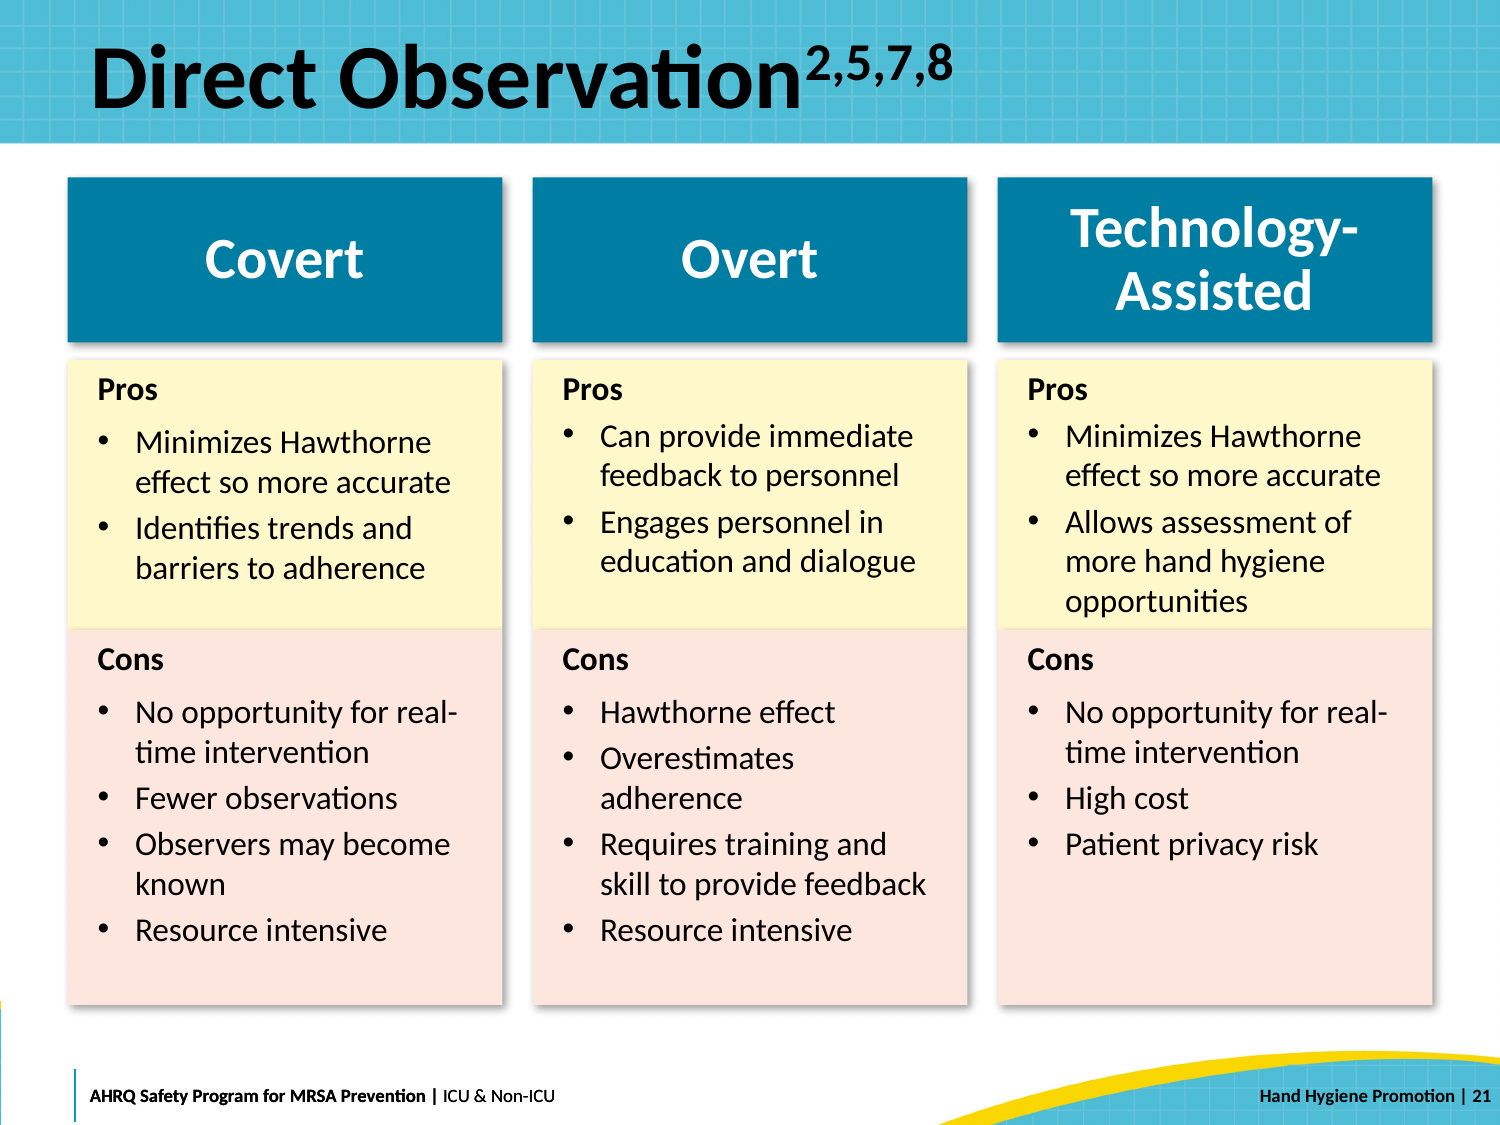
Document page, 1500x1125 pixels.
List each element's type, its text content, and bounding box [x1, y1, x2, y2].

list Technology- Assisted [996, 176, 1433, 343]
list Cons Hawthorne effect Overestimates adherence Requires training and skill to provide feedback Resource intensive [531, 629, 968, 1006]
list Pros Can provide immediate feedback to personnel Engages personnel in education and dialogue [531, 359, 968, 629]
list Pros Minimizes Hawthorne effect so more accurate Allows assessment of more hand hygiene opportunities [996, 359, 1433, 629]
picture [0, 0, 1500, 1125]
list Covert [66, 176, 503, 343]
list Pros Minimizes Hawthorne effect so more accurate Identifies trends and barriers to adherence [66, 359, 503, 629]
list Cons No opportunity for real-time intervention High cost Patient privacy risk [996, 629, 1433, 1006]
slide_number | 21 [1455, 1065, 1500, 1125]
list Overt [531, 176, 968, 343]
title Direct Observation2,5,7,8 [75, 0, 1425, 150]
list Cons No opportunity for real-time intervention Fewer observations Observers may become known Resource intensive [66, 629, 503, 1006]
